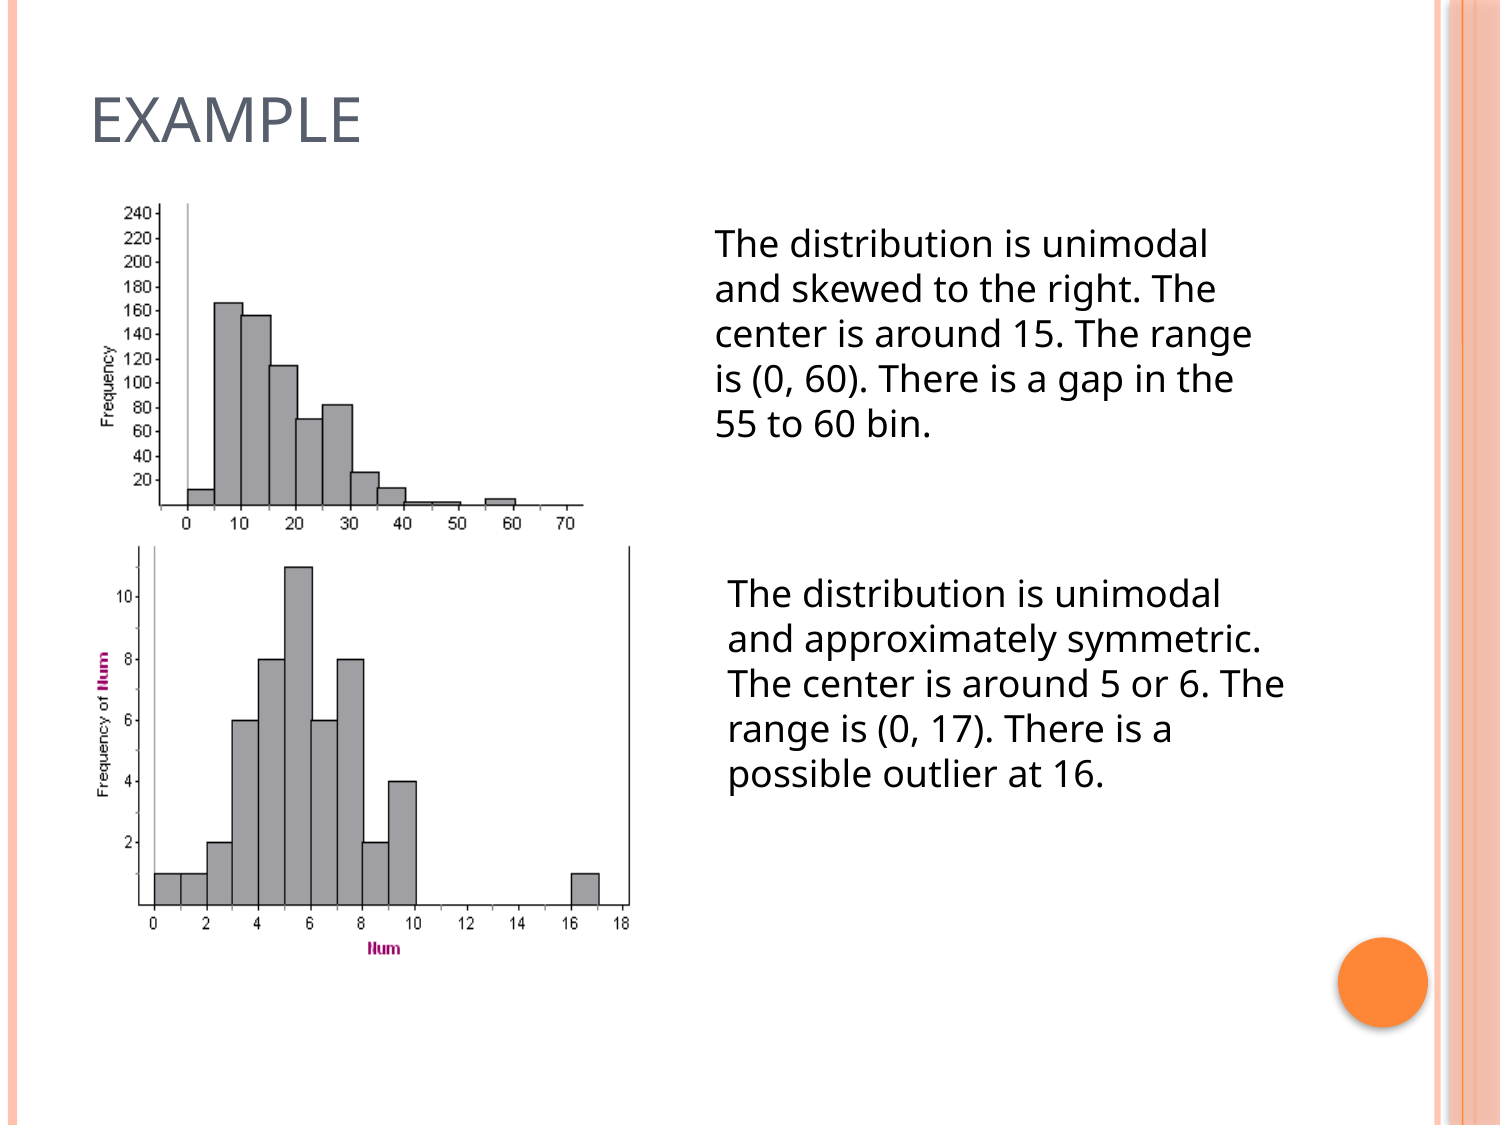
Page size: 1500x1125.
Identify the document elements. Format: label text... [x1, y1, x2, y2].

text_box The distribution is unimodal and approximately symmetric. The center is around 5 or 6. The range is (0, 17). There is a possible outlier at 16. [712, 562, 1313, 803]
picture [86, 536, 638, 965]
title Example [75, 45, 1300, 163]
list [86, 199, 590, 535]
text_box The distribution is unimodal and skewed to the right. The center is around 15. The range is (0, 60). There is a gap in the 55 to 60 bin. [699, 212, 1300, 453]
